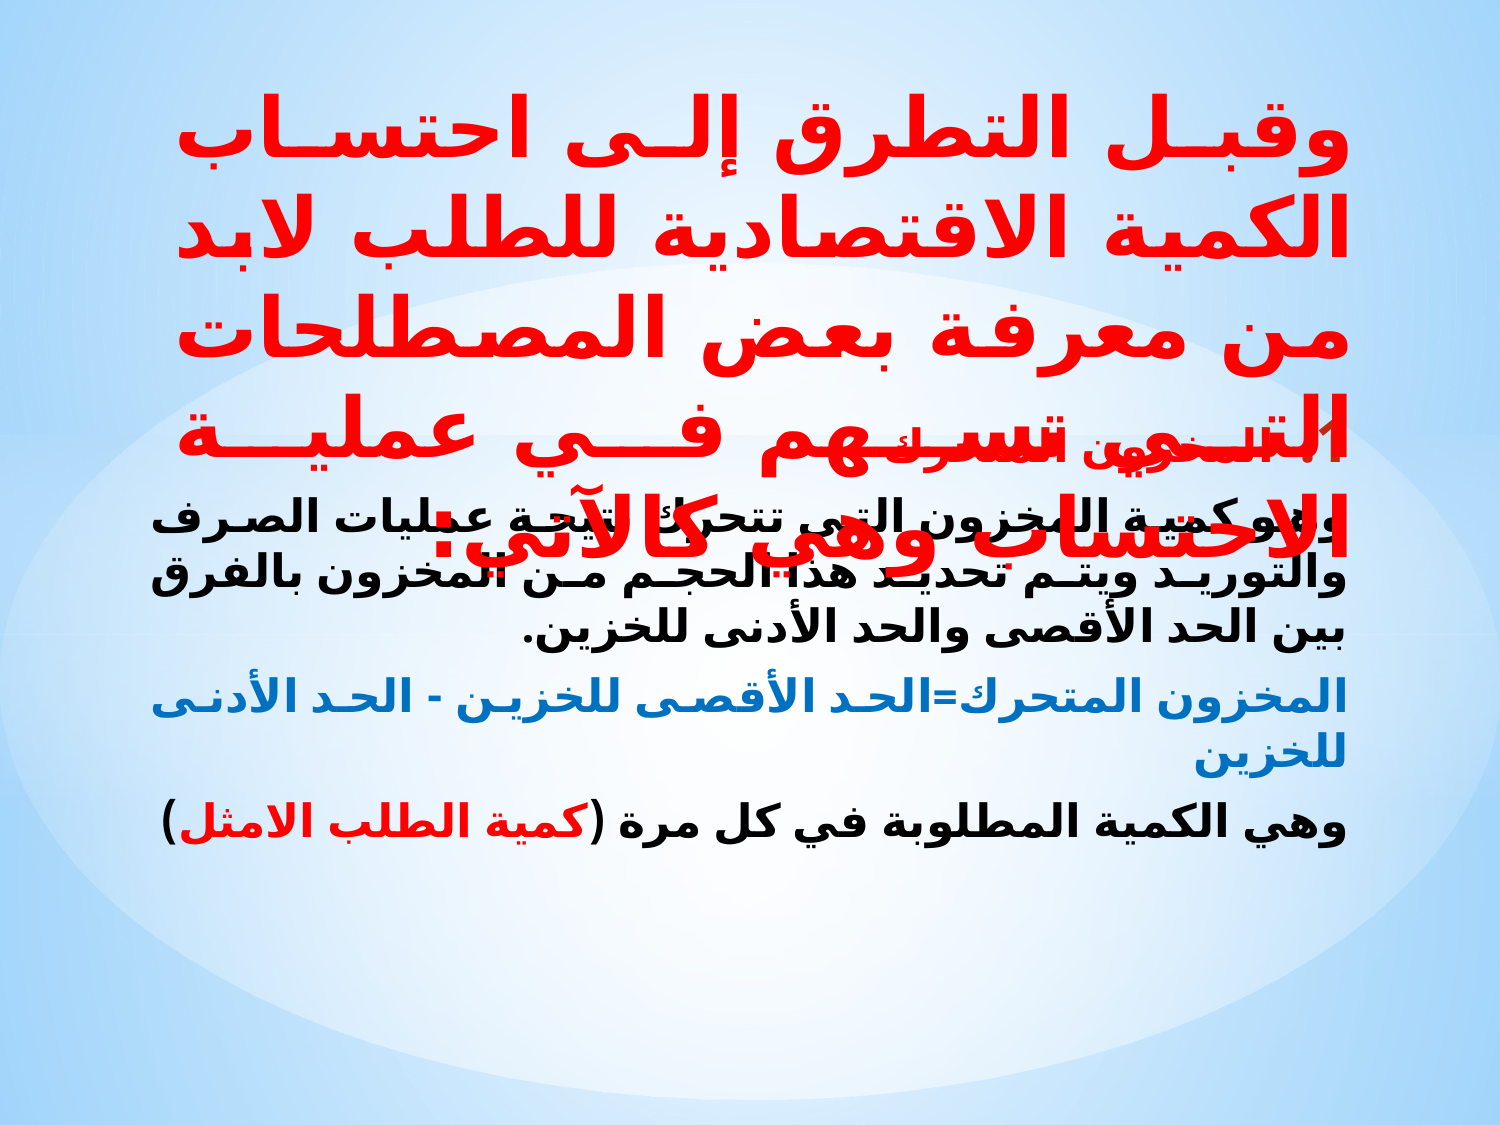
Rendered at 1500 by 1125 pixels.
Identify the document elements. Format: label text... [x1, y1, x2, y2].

title وقبل التطرق إلى احتساب الكمية الاقتصادية للطلب لابد من معرفة بعض المصطلحات التي تسهم في عملية الاحتساب وهي كالآتي: [159, 66, 1400, 374]
subtitle المخزون المتحرك وهو كمية المخزون التي تتحرك نتيجة عمليات الصرف والتوريد ويتم تحديد هذا الحجم من المخزون بالفرق بين الحد الأقصى والحد الأدنى للخزين. المخزون المتحرك=الحد الأقصى للخزين - الحد الأدنى للخزين وهي الكمية المطلوبة في كل مرة (كمية الطلب الامثل) [135, 408, 1365, 917]
